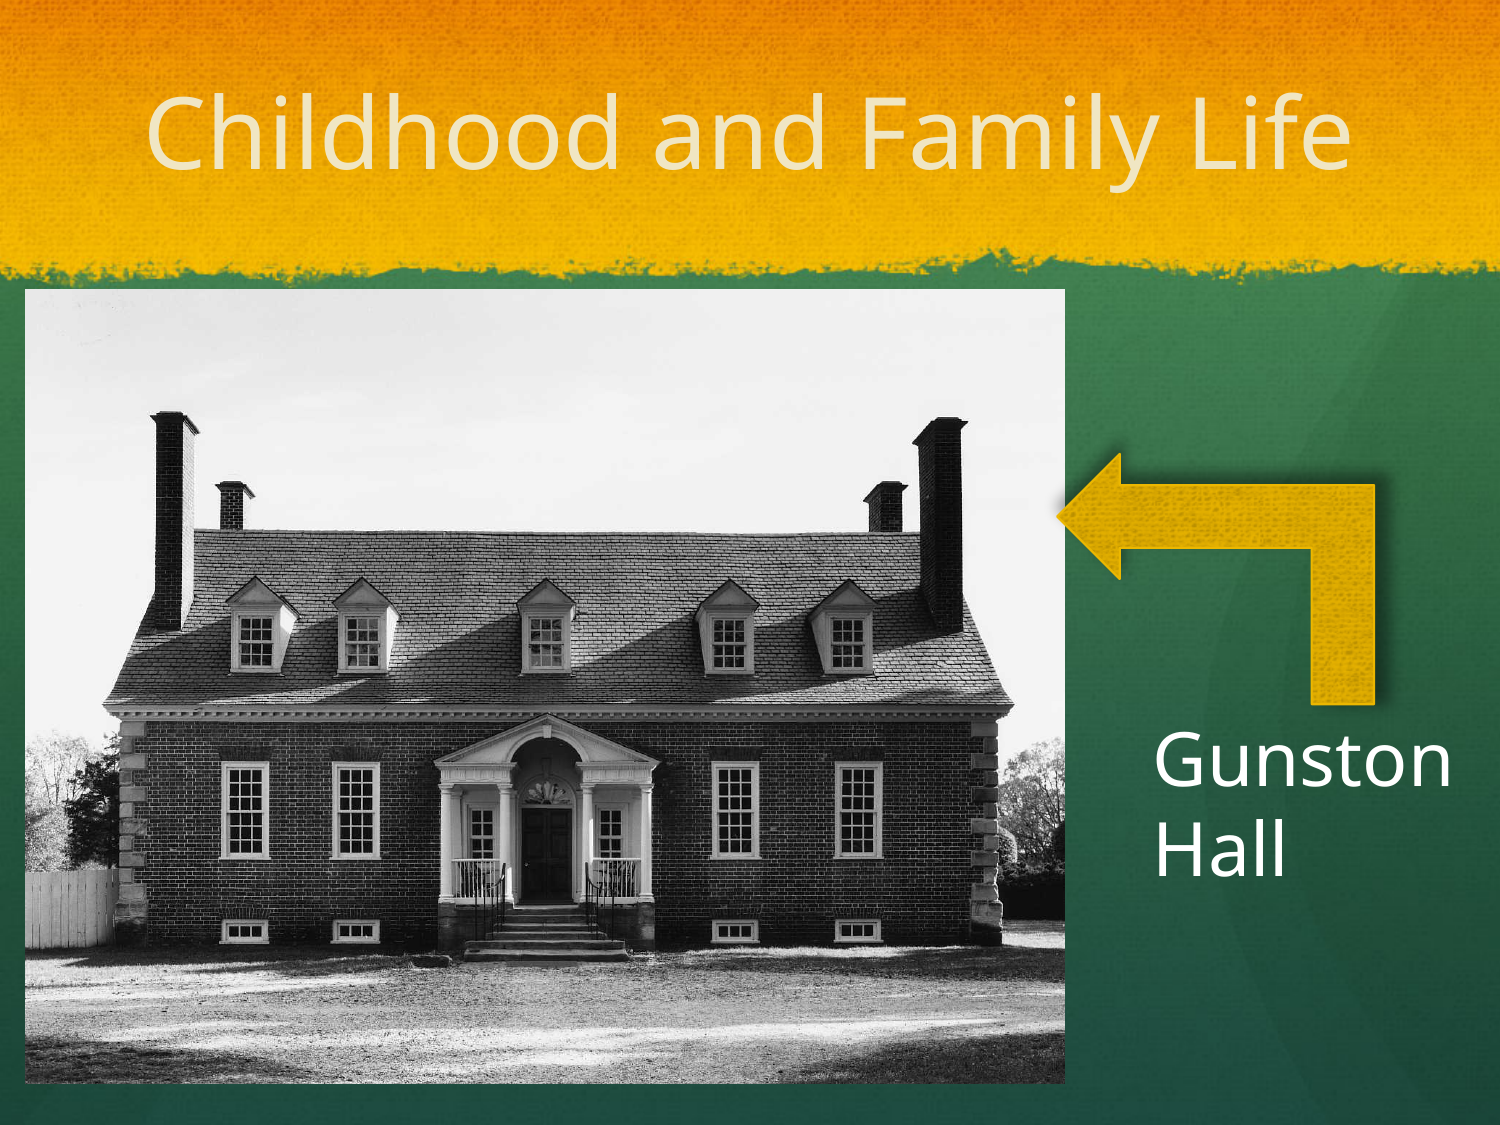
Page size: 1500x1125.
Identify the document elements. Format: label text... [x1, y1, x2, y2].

title Childhood and Family Life [125, 13, 1375, 246]
text_box Gunston Hall [1138, 704, 1500, 899]
text_box [1126, 484, 1376, 706]
picture [0, 0, 1500, 1125]
